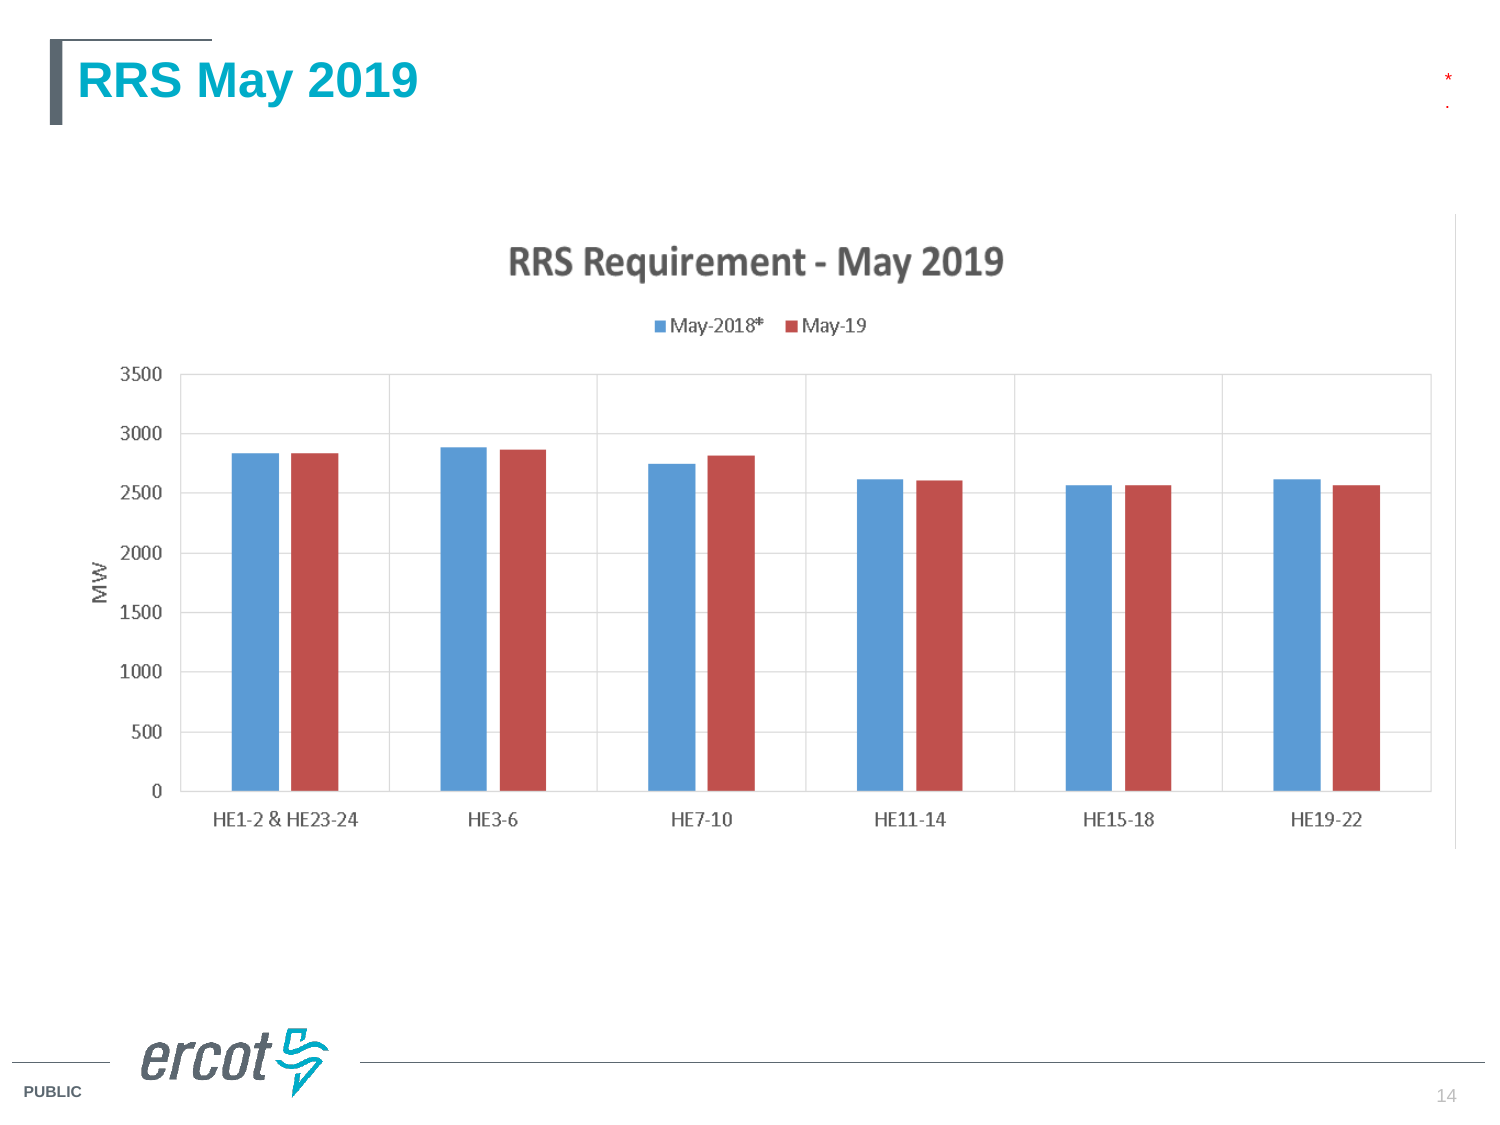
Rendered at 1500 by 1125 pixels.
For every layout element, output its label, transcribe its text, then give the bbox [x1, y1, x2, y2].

picture [56, 214, 1457, 849]
text_box *. [1430, 60, 1470, 105]
picture [137, 1024, 332, 1100]
title RRS May 2019 [62, 39, 1450, 125]
